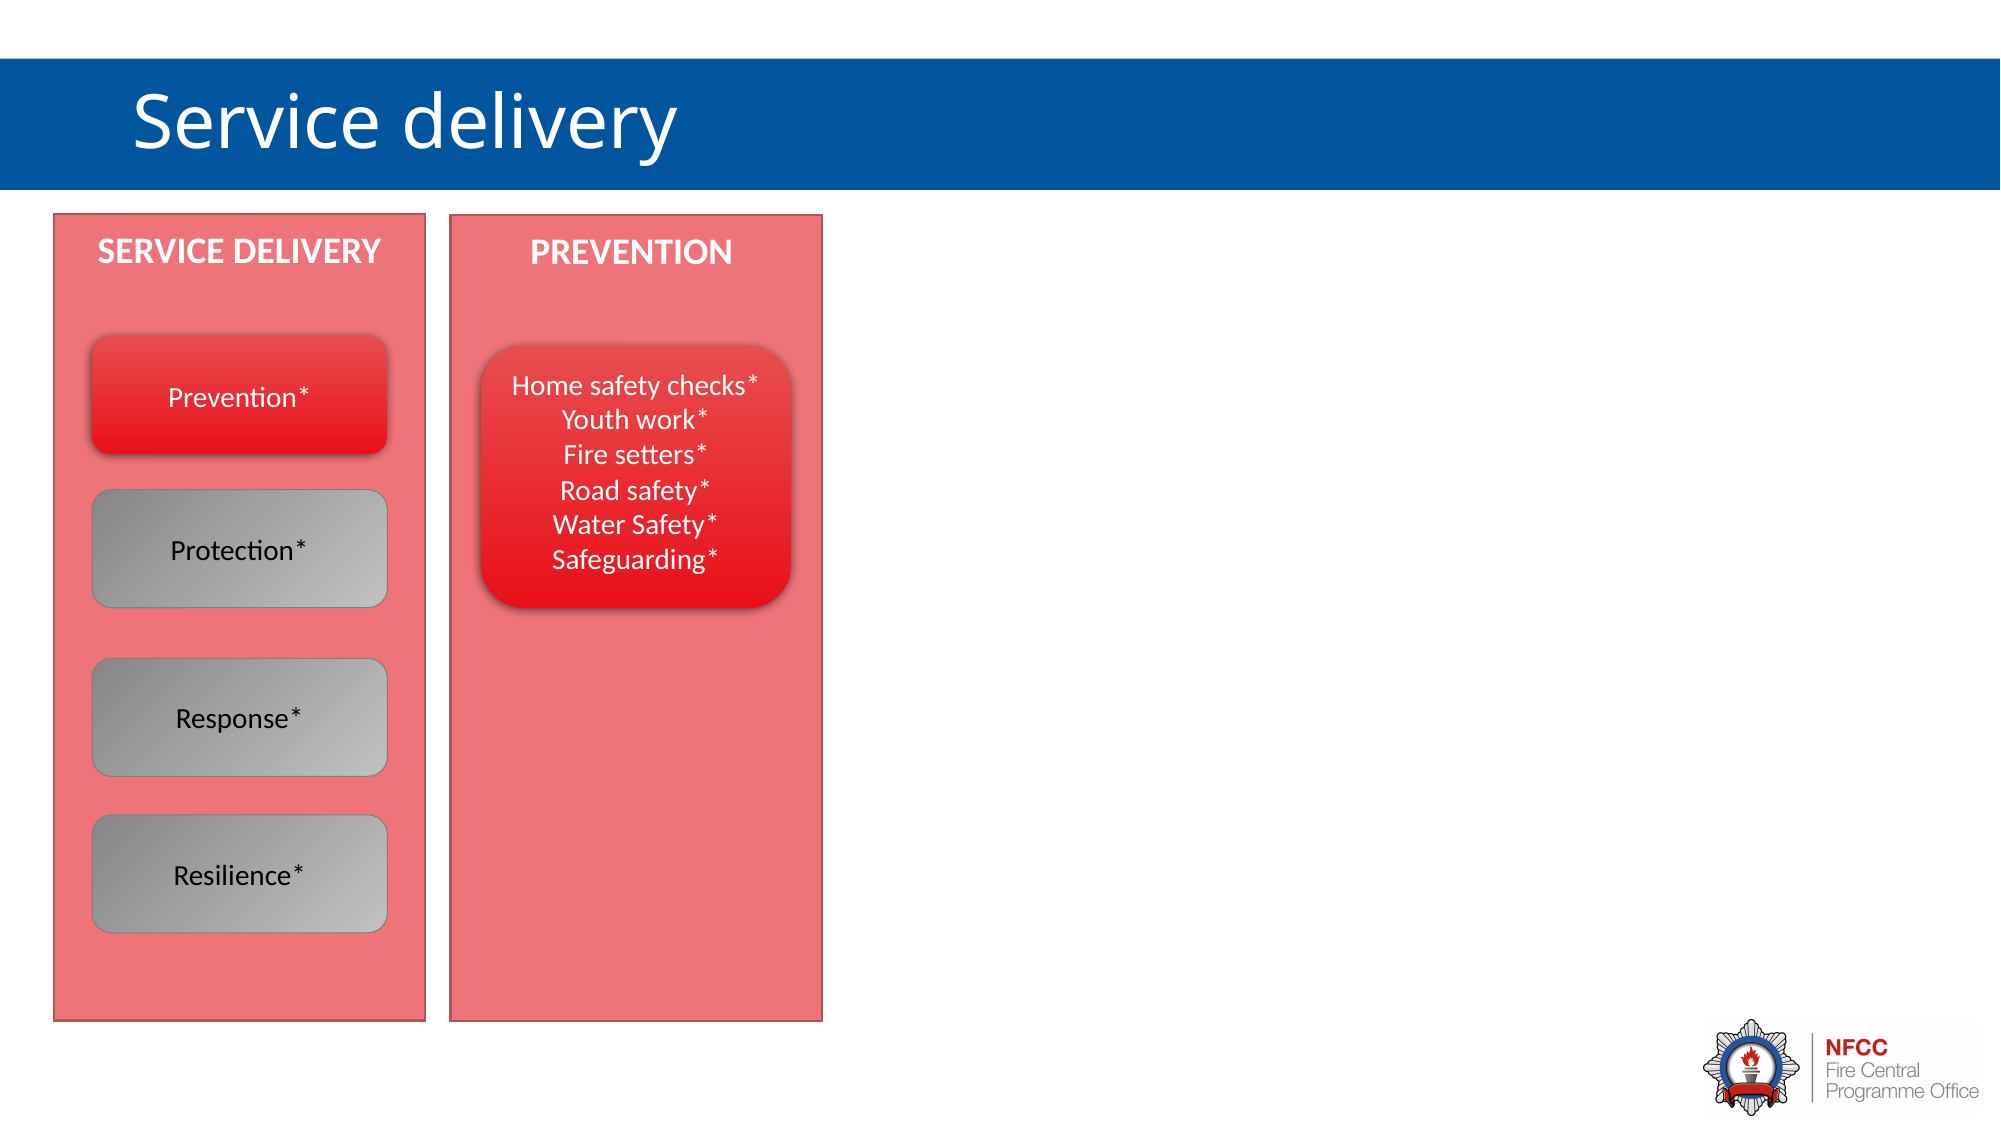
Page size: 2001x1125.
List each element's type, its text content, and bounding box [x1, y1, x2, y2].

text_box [450, 214, 822, 1022]
title Service delivery [0, 58, 2000, 190]
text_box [54, 213, 426, 1021]
picture [1703, 1019, 1979, 1116]
